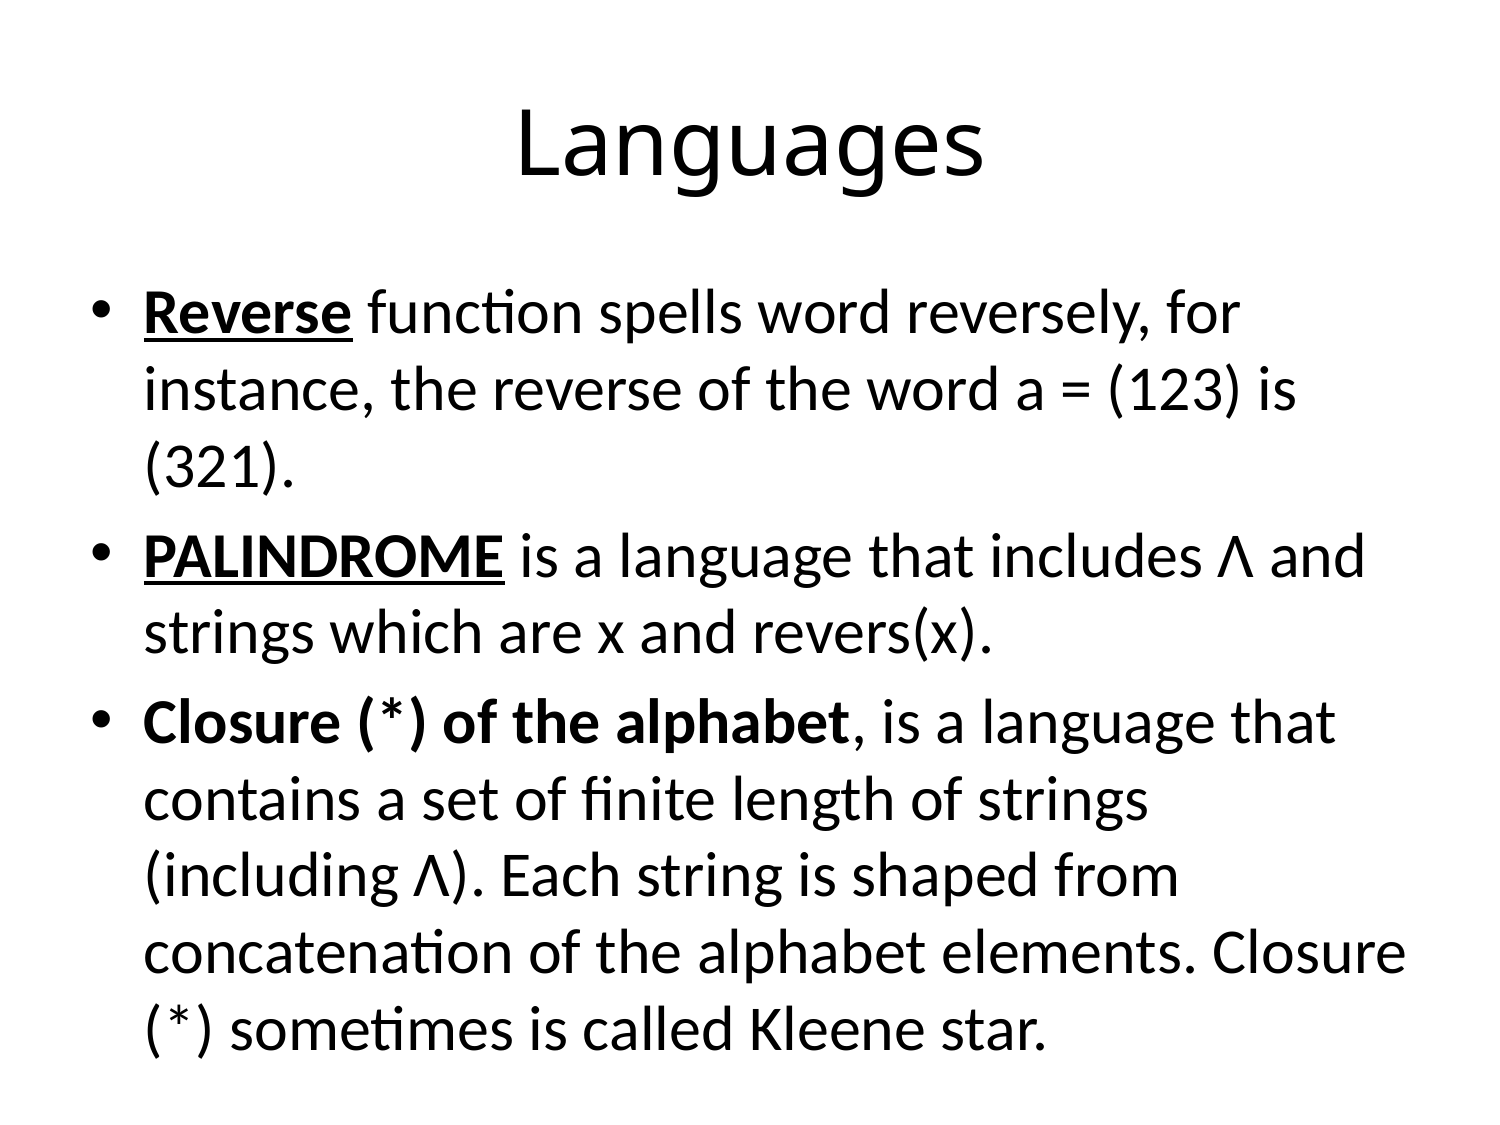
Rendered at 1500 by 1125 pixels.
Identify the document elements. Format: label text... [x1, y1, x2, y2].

title Languages [75, 45, 1425, 233]
list Reverse function spells word reversely, for instance, the reverse of the word a = (123) is (321). PALINDROME is a language that includes Λ and strings which are x and revers(x). Closure (*) of the alphabet, is a language that contains a set of finite length of strings (including Λ). Each string is shaped from concatenation of the alphabet elements. Closure (*) sometimes is called Kleene star. [75, 262, 1425, 1075]
